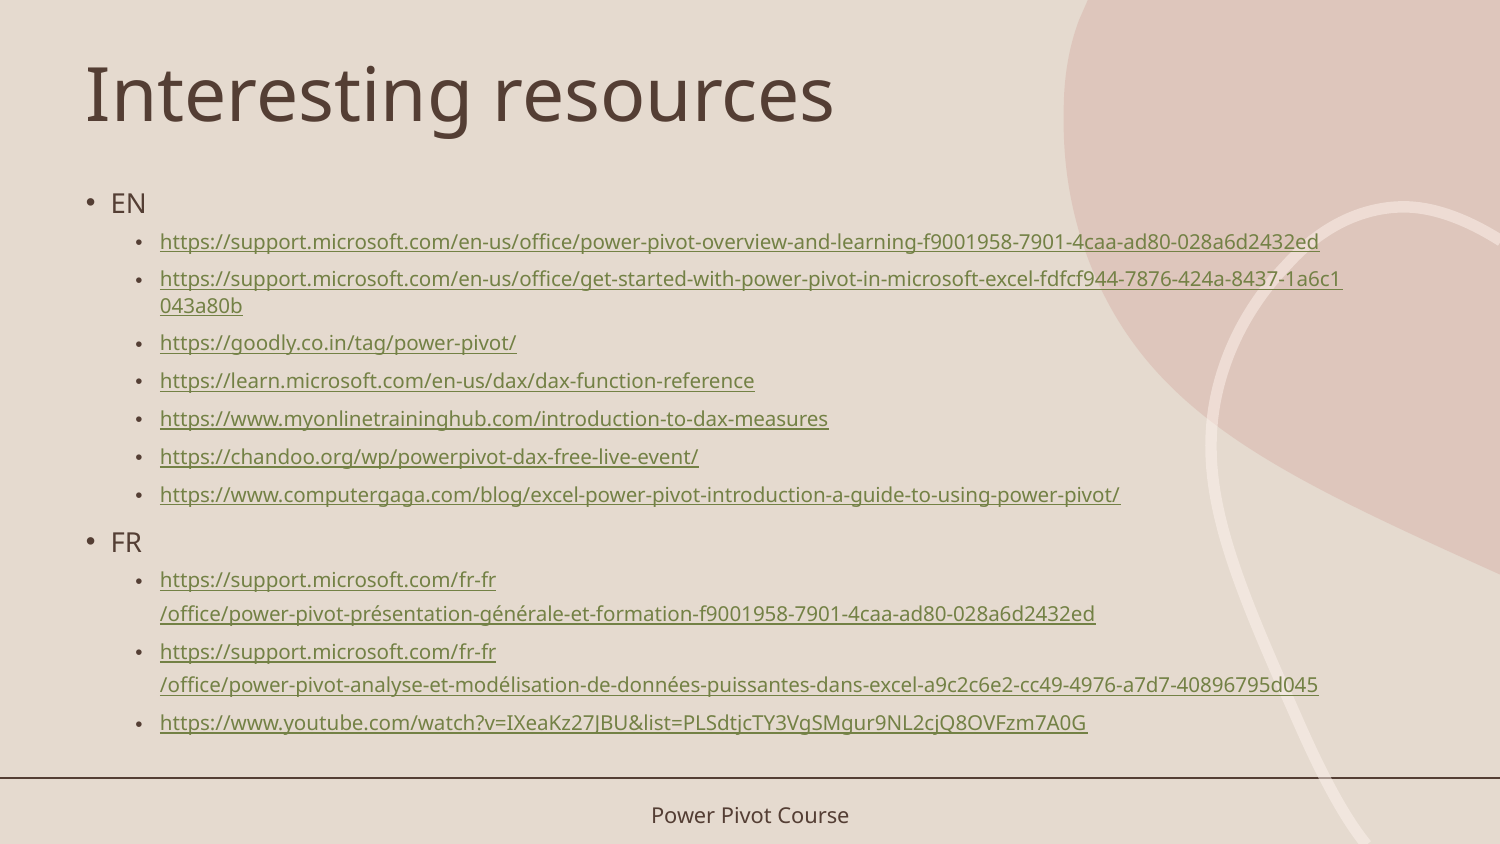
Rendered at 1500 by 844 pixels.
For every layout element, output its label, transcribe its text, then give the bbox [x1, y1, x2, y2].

title Interesting resources [70, 55, 1365, 140]
footer Power Pivot Course [538, 795, 962, 834]
list EN https://support.microsoft.com/en-us/office/power-pivot-overview-and-learning-f9001958-7901-4caa-ad80-028a6d2432ed https://support.microsoft.com/en-us/office/get-started-with-power-pivot-in-microsoft-excel-fdfcf944-7876-424a-8437-1a6c1043a80b https://goodly.co.in/tag/power-pivot/ https://learn.microsoft.com/en-us/dax/dax-function-reference https://www.myonlinetraininghub.com/introduction-to-dax-measures https://chandoo.org/wp/powerpivot-dax-free-live-event/ https://www.computergaga.com/blog/excel-power-pivot-introduction-a-guide-to-using-power-pivot/ FR https://support.microsoft.com/fr-fr/office/power-pivot-présentation-générale-et-formation-f9001958-7901-4caa-ad80-028a6d2432ed https://support.microsoft.com/fr-fr/office/power-pivot-analyse-et-modélisation-de-données-puissantes-dans-excel-a9c2c6e2-cc49-4976-a7d7-40896795d045 https://www.youtube.com/watch?v=IXeaKz27JBU&list=PLSdtjcTY3VgSMgur9NL2cjQ8OVFzm7A0G [70, 171, 1365, 730]
